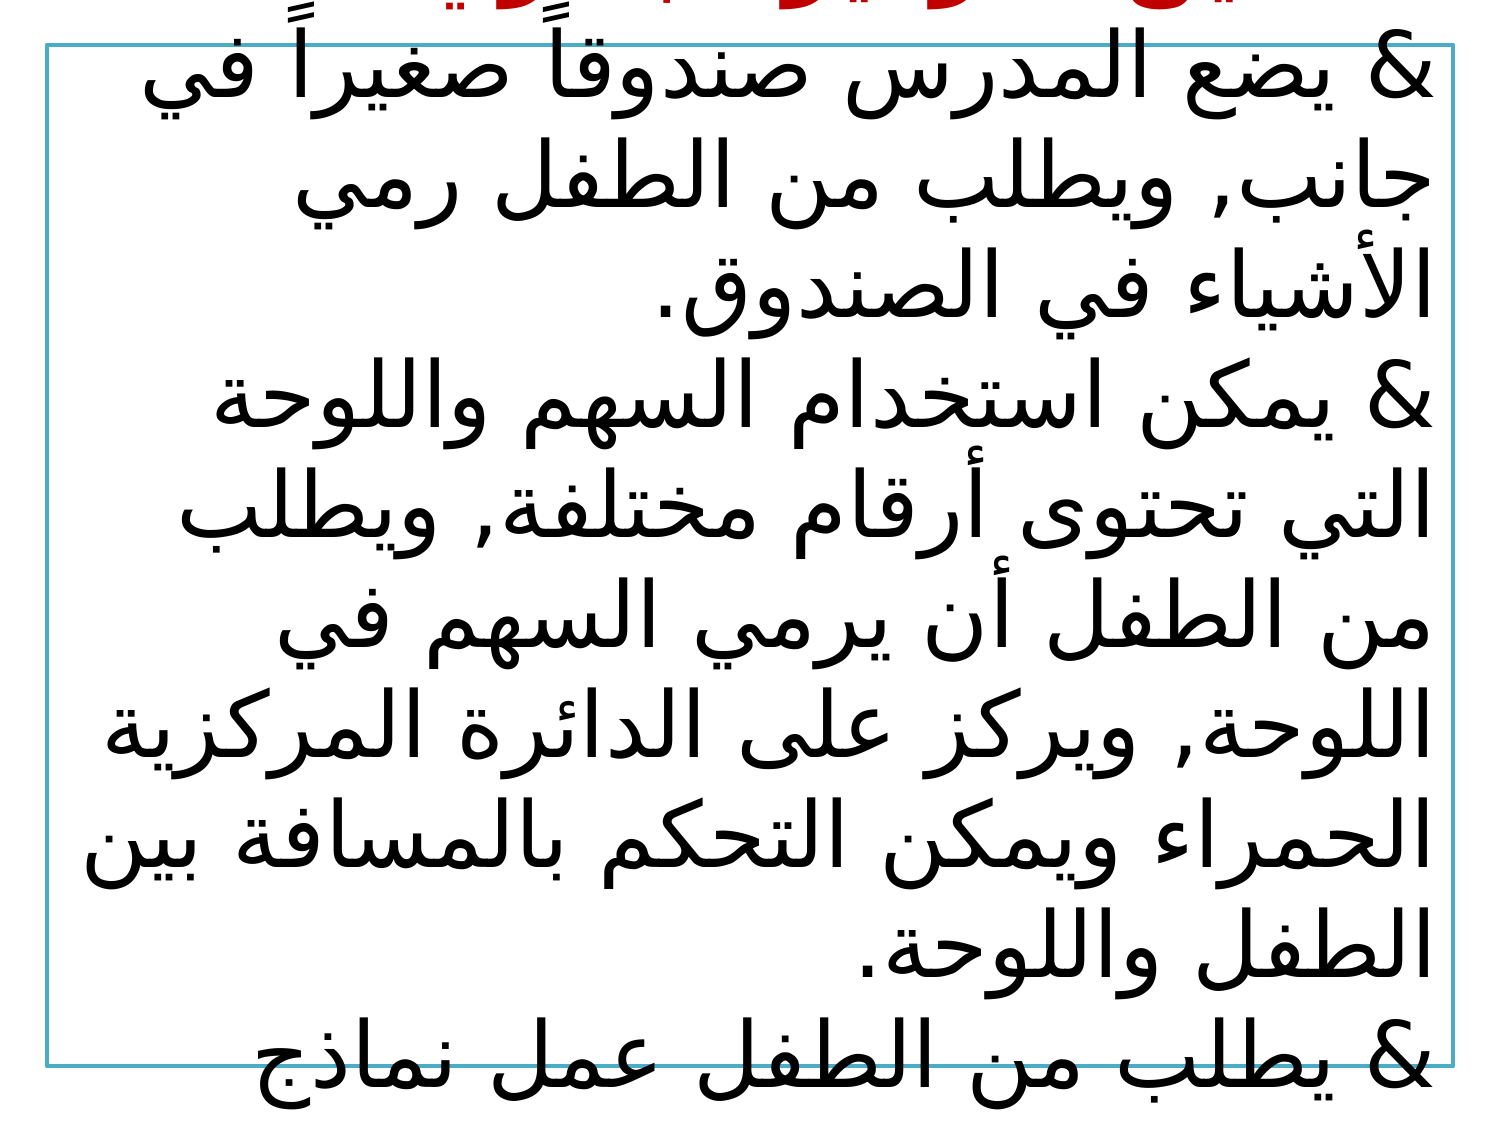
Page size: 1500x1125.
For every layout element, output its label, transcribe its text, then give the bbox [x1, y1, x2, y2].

title تحسين التركيز البصري: & يضع المدرس صندوقاً صغيراً في جانب, ويطلب من الطفل رمي الأشياء في الصندوق. & يمكن استخدام السهم واللوحة التي تحتوى أرقام مختلفة, ويطلب من الطفل أن يرمي السهم في اللوحة, ويركز على الدائرة المركزية الحمراء ويمكن التحكم بالمسافة بين الطفل واللوحة. & يطلب من الطفل عمل نماذج تحتاج إلى تركيز لنماذج جاهزة. [45, 43, 1455, 1068]
